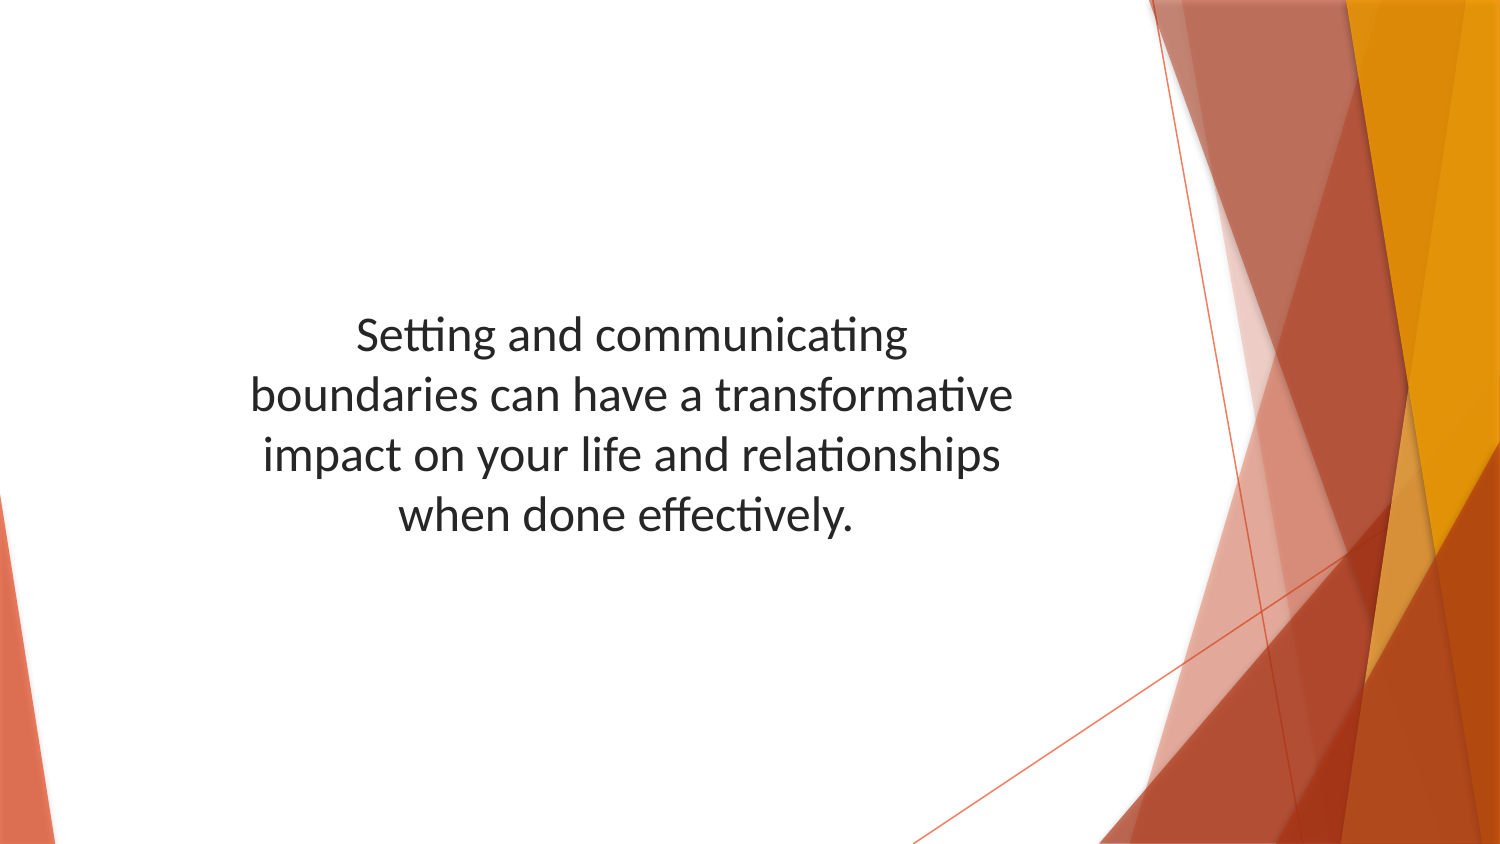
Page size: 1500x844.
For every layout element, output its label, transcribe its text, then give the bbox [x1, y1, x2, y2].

list Setting and communicating boundaries can have a transformative impact on your life and relationships when done effectively. [230, 197, 1034, 647]
